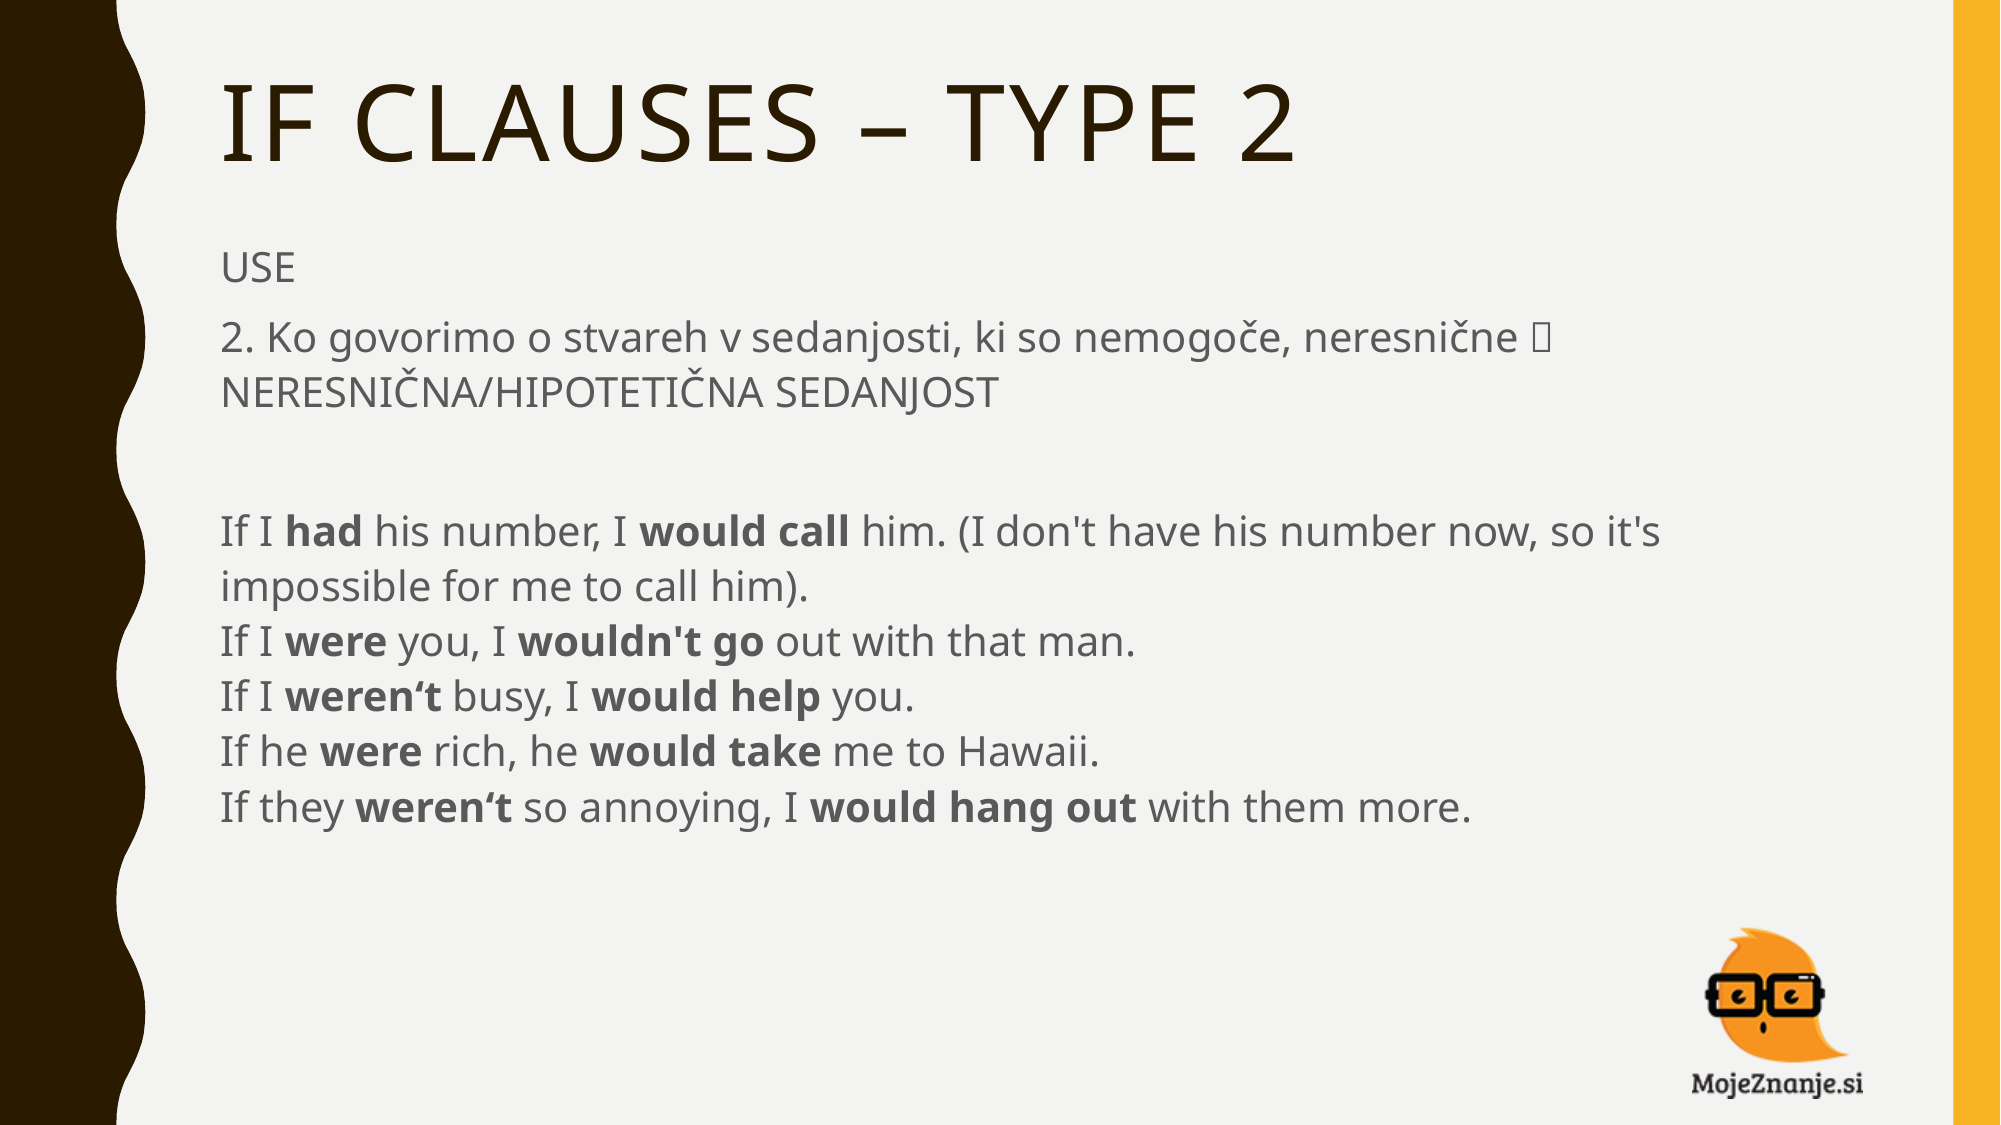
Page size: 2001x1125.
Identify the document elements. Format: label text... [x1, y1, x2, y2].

title IF CLAUSES – TYPE 2 [205, 62, 1875, 228]
picture [1692, 1034, 1863, 1099]
list USE 2. Ko govorimo o stvareh v sedanjosti, ki so nemogoče, neresnične  NERESNIČNA/HIPOTETIČNA SEDANJOST If I had his number, I would call him. (I don't have his number now, so it's impossible for me to call him). If I were you, I wouldn't go out with that man. If I weren‘t busy, I would help you. If he were rich, he would take me to Hawaii. If they weren‘t so annoying, I would hang out with them more. [205, 228, 1875, 1034]
